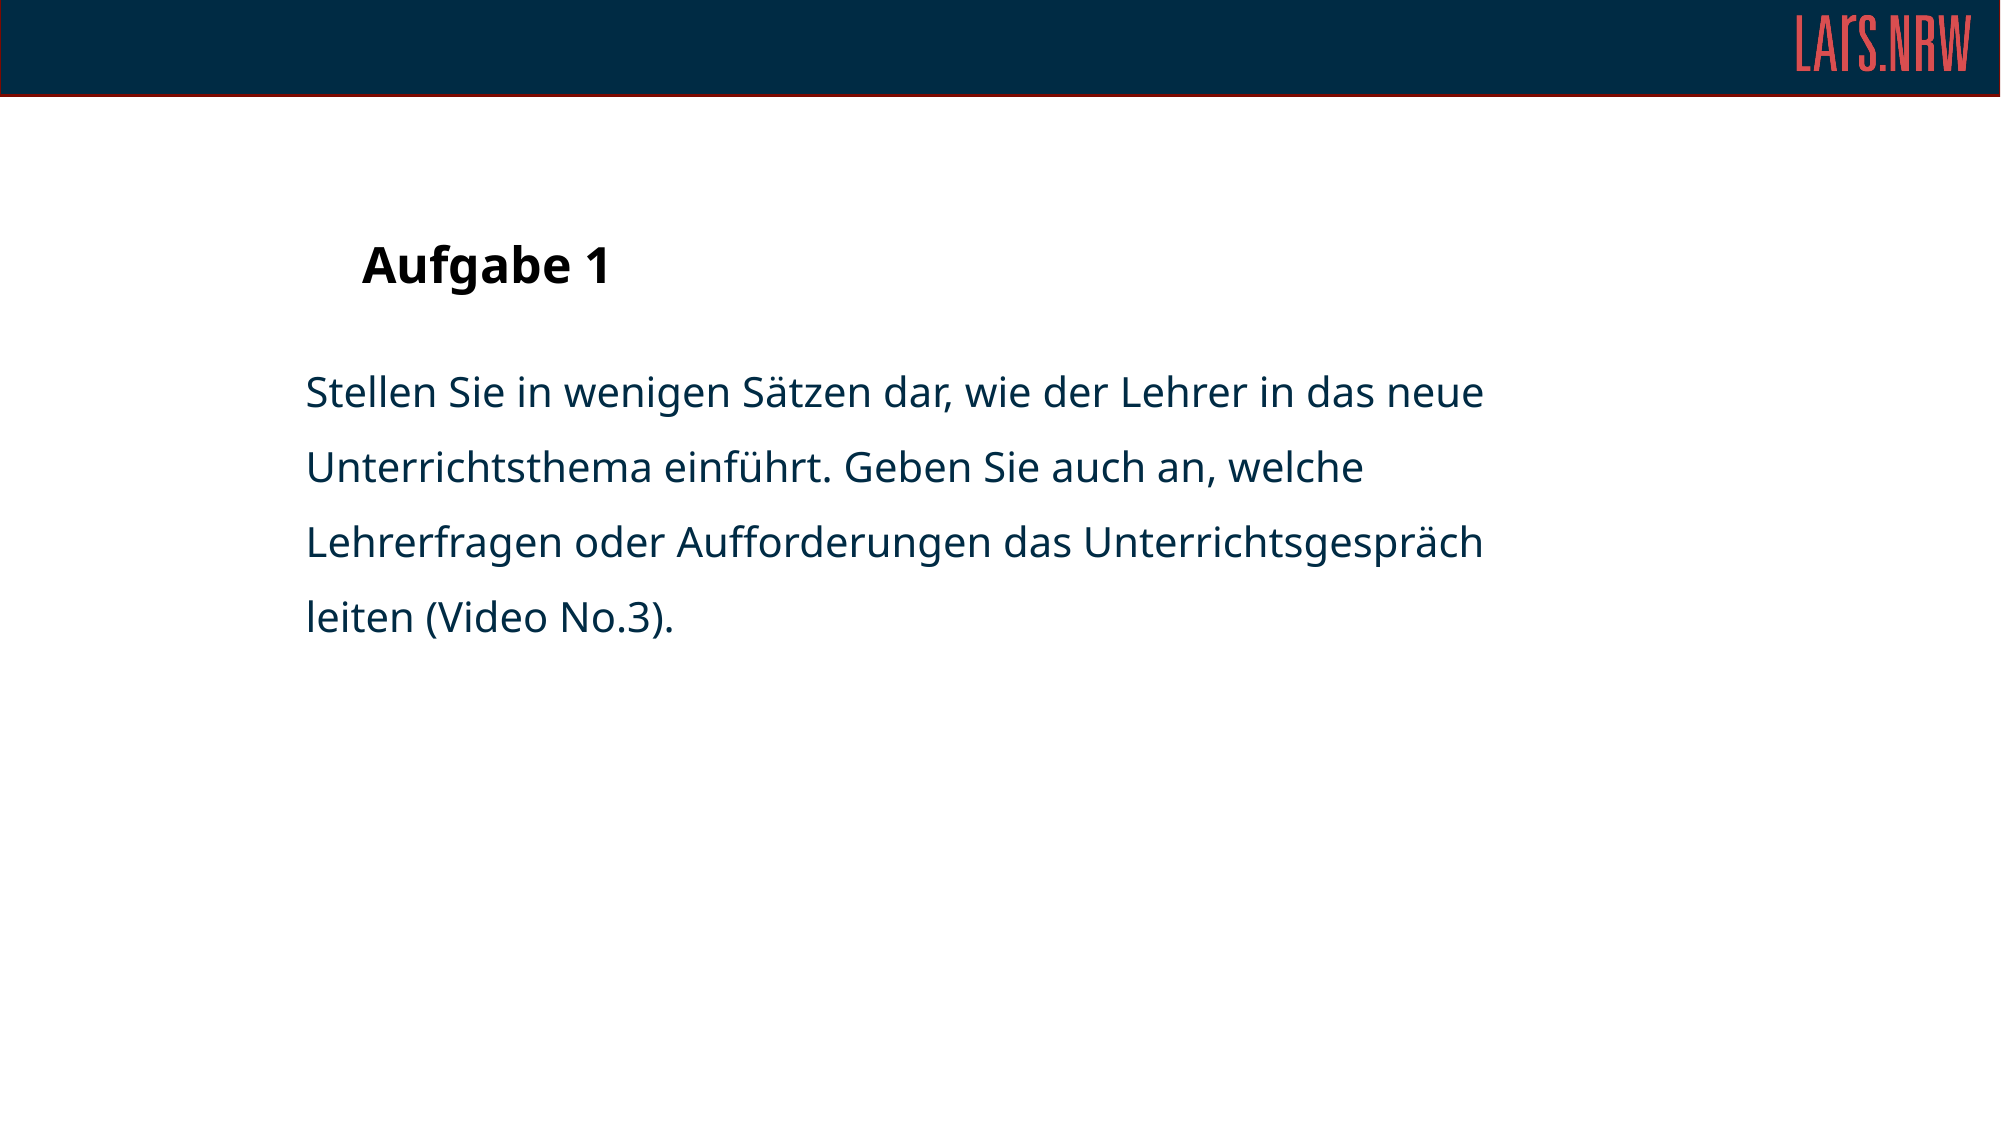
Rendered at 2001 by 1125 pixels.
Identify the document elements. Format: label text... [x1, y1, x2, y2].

picture [1779, 3, 1977, 86]
list Stellen Sie in wenigen Sätzen dar, wie der Lehrer in das neue Unterrichtsthema einführt. Geben Sie auch an, welche Lehrerfragen oder Aufforderungen das Unterrichtsgespräch leiten (Video No.3). [290, 332, 1593, 907]
title Aufgabe 1 [347, 210, 1391, 326]
